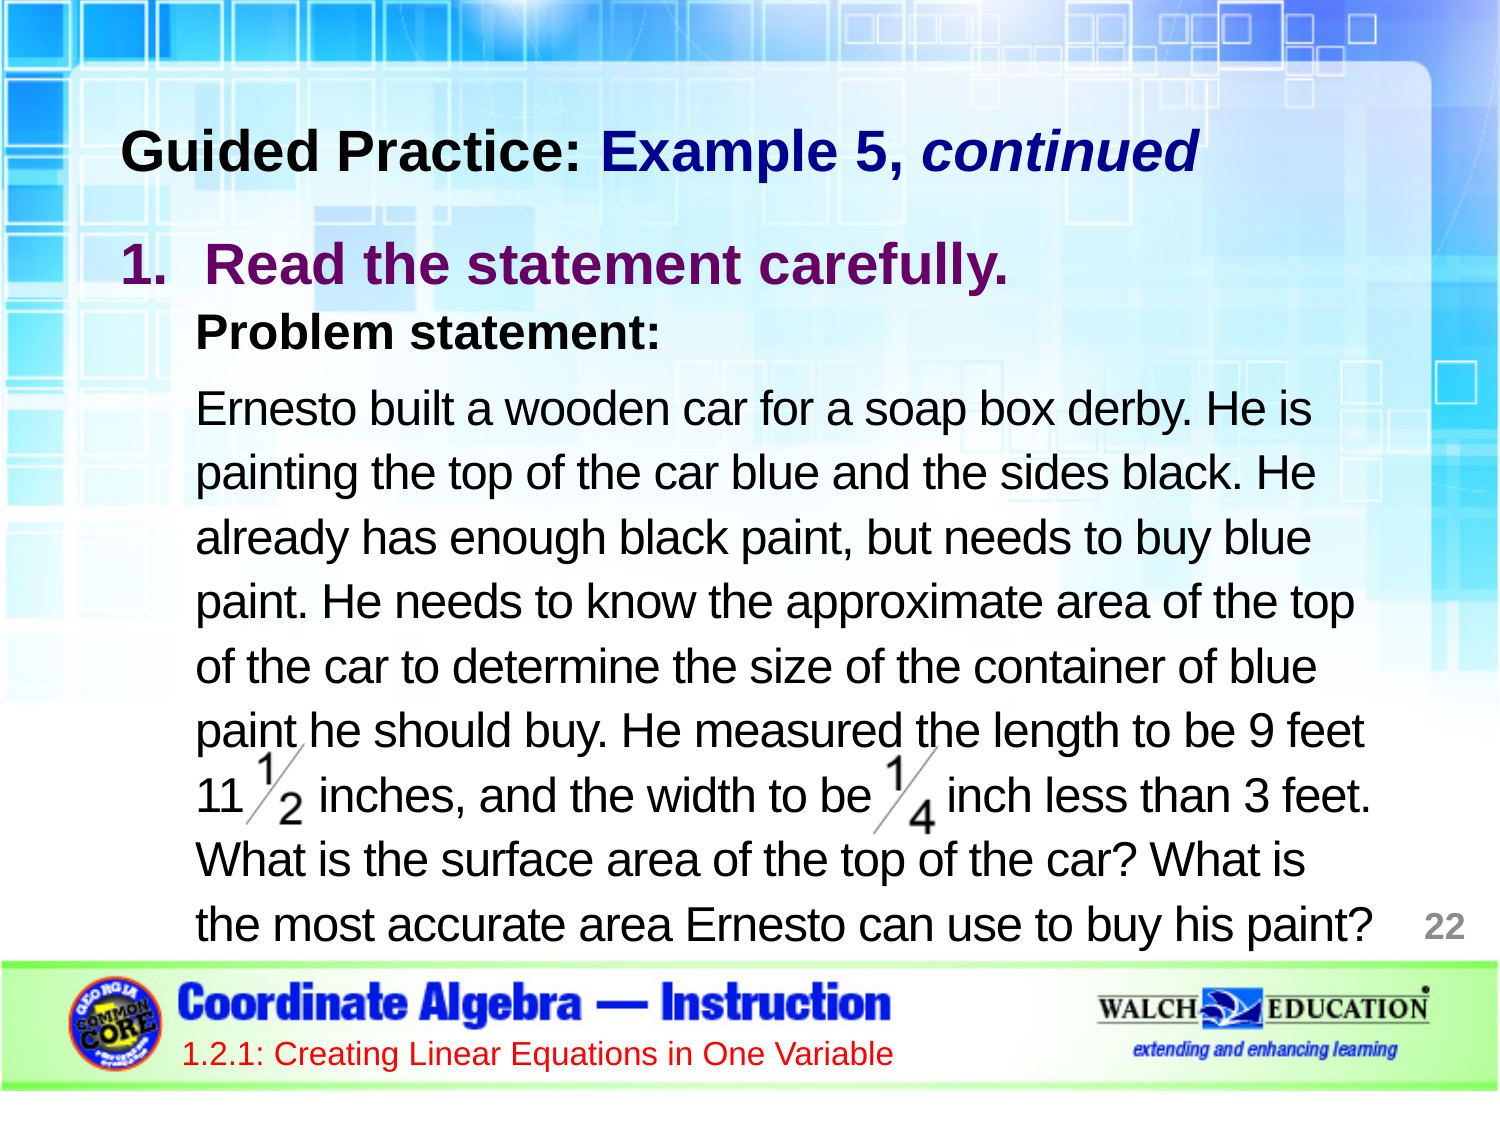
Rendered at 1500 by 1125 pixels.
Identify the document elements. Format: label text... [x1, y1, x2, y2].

subtitle Guided Practice: Example 5, continued Read the statement carefully. Problem statement: Ernesto built a wooden car for a soap box derby. He is painting the top of the car blue and the sides black. He already has enough black paint, but needs to buy blue paint. He needs to know the approximate area of the top of the car to determine the size of the container of blue paint he should buy. He measured the length to be 9 feet 11 inches, and the width to be inch less than 3 feet. What is the surface area of the top of the car? What is the most accurate area Ernesto can use to buy his paint? [105, 105, 1394, 925]
list 1.2.1: Creating Linear Equations in One Variable [166, 1024, 1074, 1069]
picture [1, 0, 1500, 1091]
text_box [242, 738, 308, 826]
slide_number 22 [1361, 901, 1481, 949]
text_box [869, 740, 941, 837]
